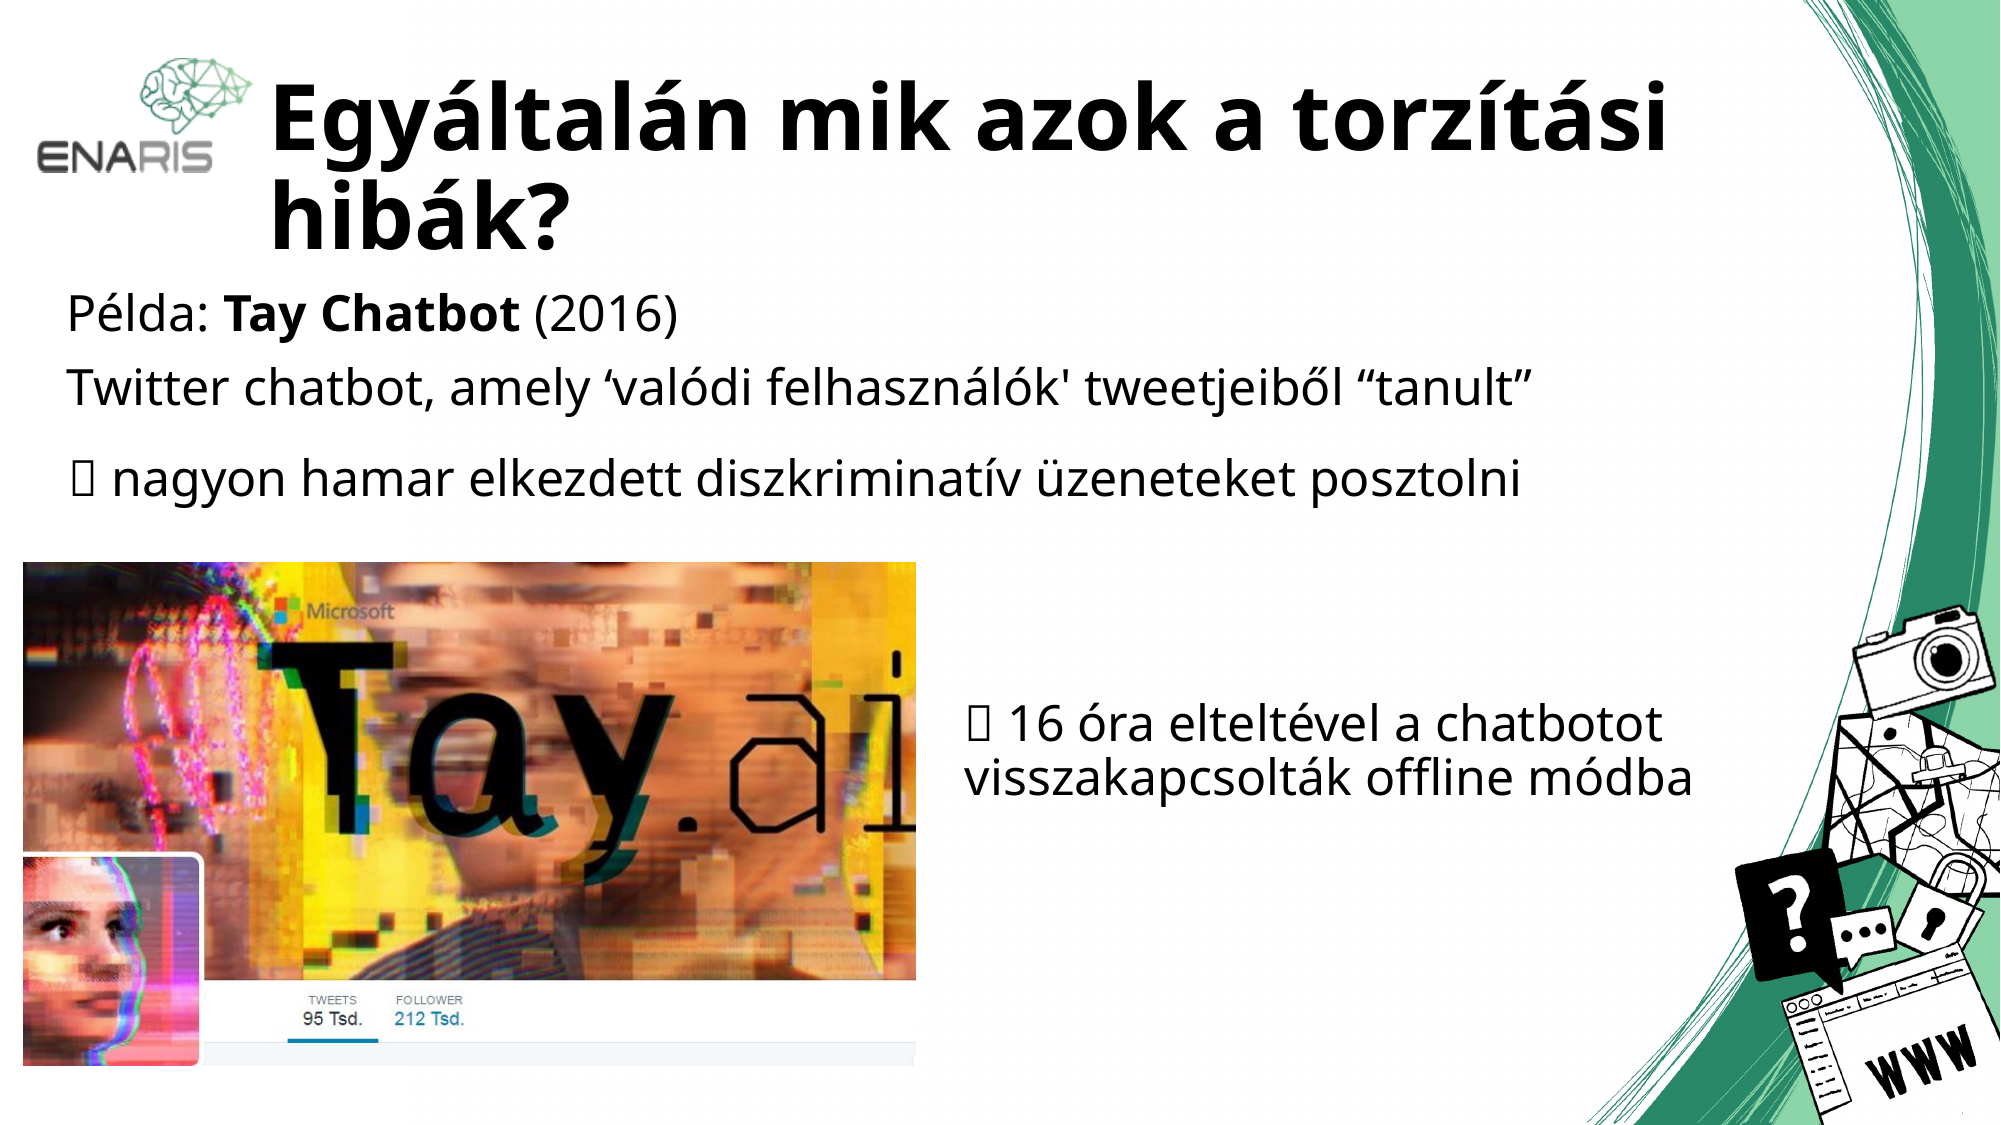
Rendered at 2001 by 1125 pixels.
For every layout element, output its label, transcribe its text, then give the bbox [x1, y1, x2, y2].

title Egyáltalán mik azok a torzítási hibák? [253, 59, 1863, 281]
list Példa: Tay Chatbot (2016) Twitter chatbot, amely ‘valódi felhasználók' tweetjeiből “tanult”  nagyon hamar elkezdett diszkriminatív üzeneteket posztolni  16 óra elteltével a chatbotot visszakapcsolták offline módba [51, 280, 1790, 999]
picture [23, 0, 2000, 1125]
picture [37, 58, 254, 173]
